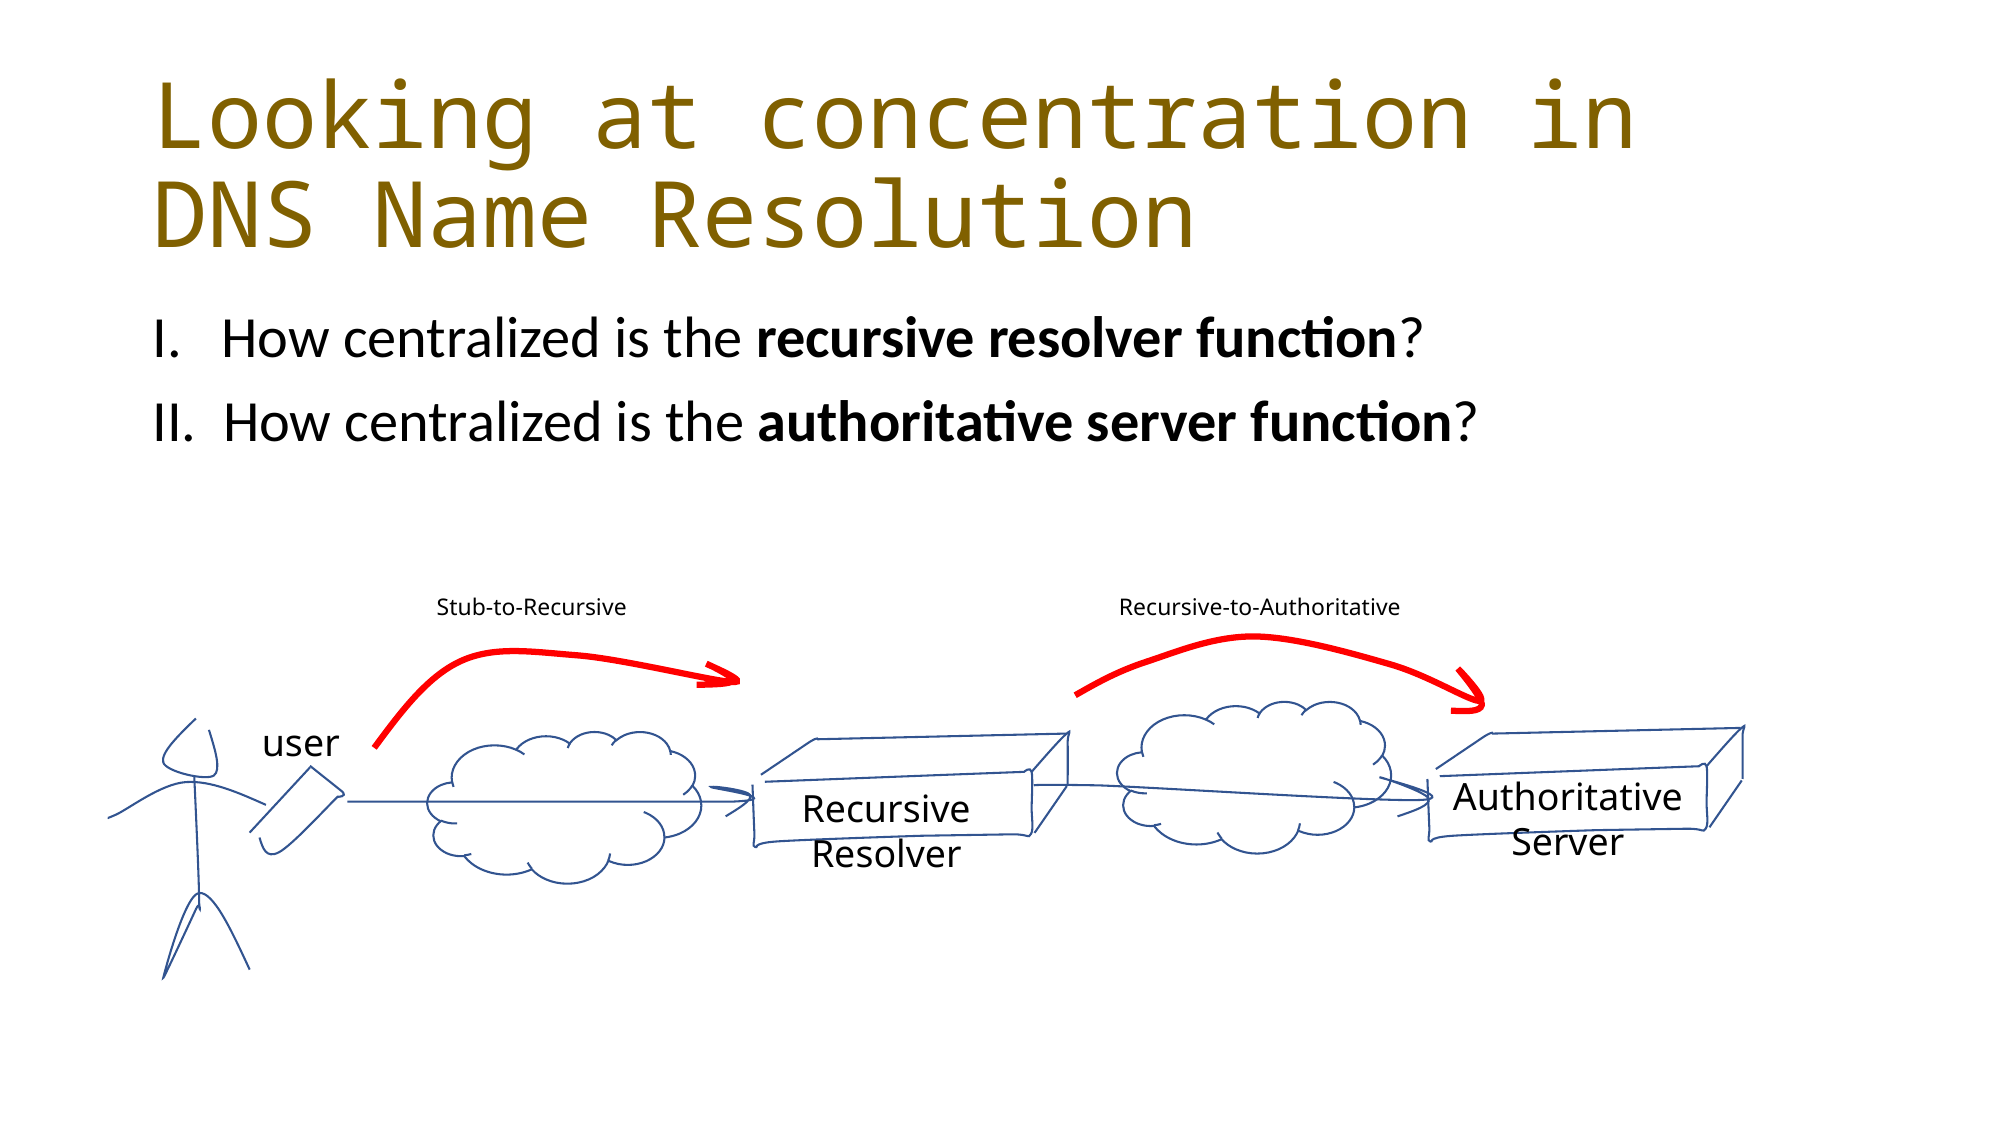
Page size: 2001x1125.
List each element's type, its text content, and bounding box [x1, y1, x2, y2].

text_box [1427, 725, 1745, 842]
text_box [752, 731, 1070, 848]
text_box Recursive-to-Authoritative [1104, 584, 1417, 628]
text_box Stub-to-Recursive [421, 584, 643, 628]
text_box [107, 801, 137, 820]
text_box [373, 650, 738, 749]
text_box [1074, 635, 1483, 713]
title Looking at concentration in DNS Name Resolution [137, 59, 1863, 278]
list I. How centralized is the recursive resolver function? II. How centralized is the authoritative server function? [137, 299, 1863, 1014]
